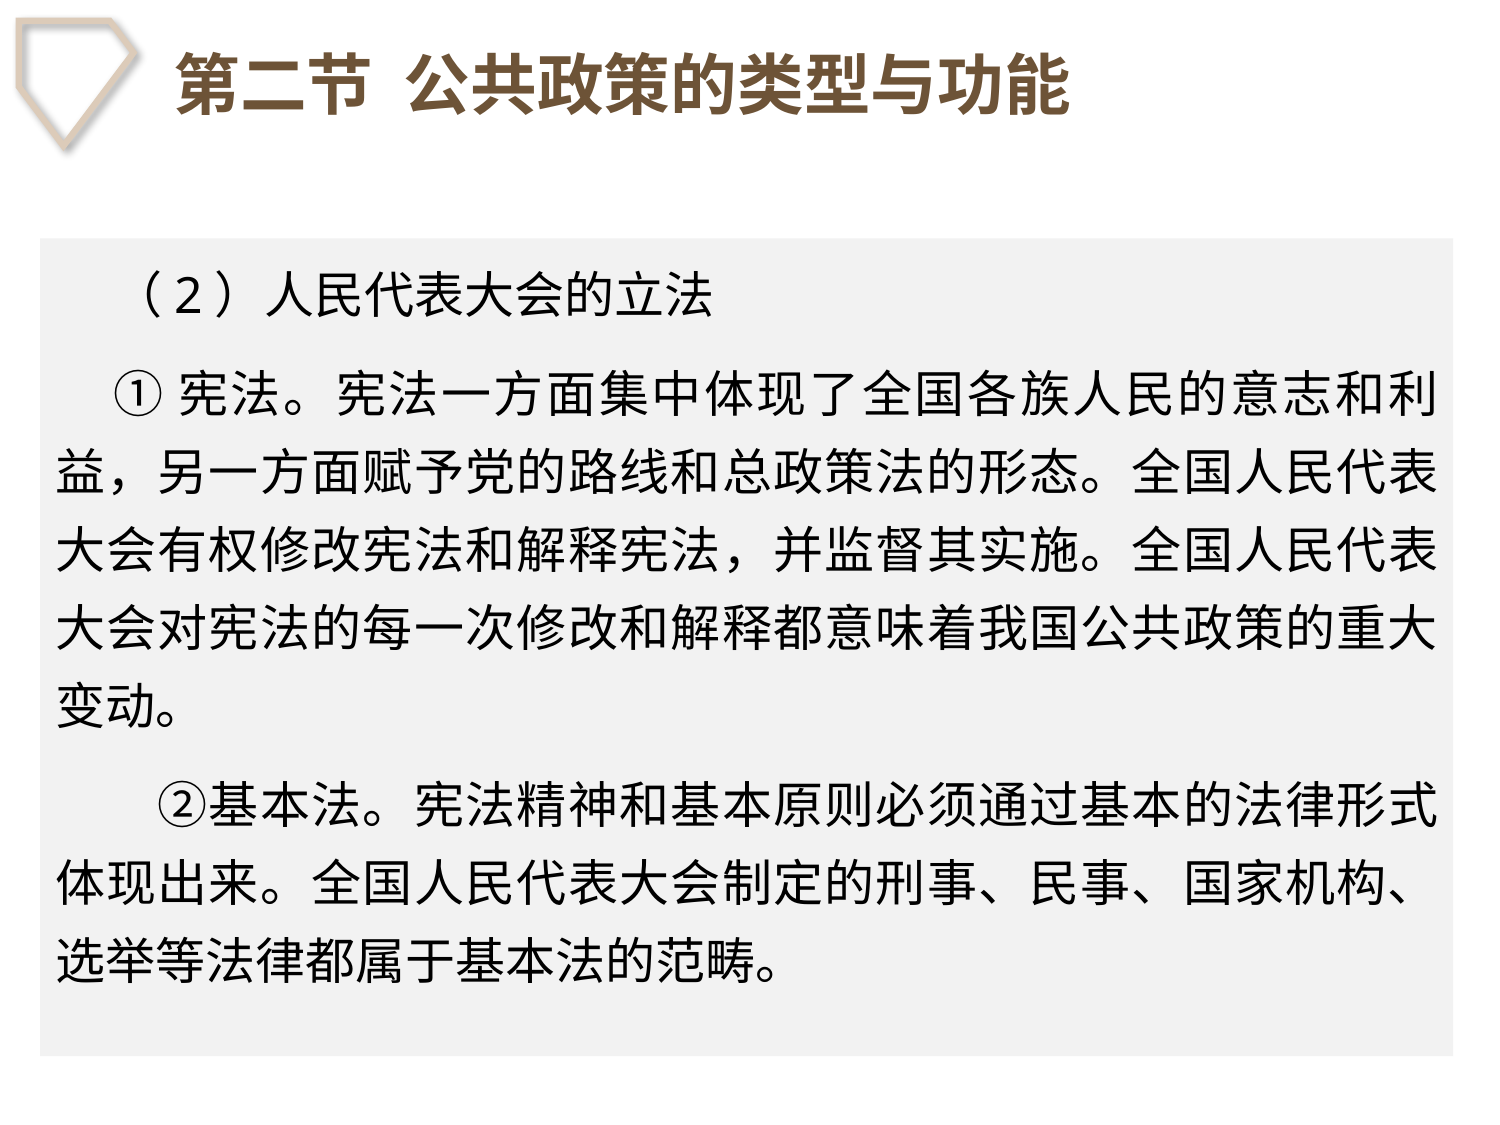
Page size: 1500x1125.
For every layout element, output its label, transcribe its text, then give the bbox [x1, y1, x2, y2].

list （2）人民代表大会的立法 ①宪法。宪法一方面集中体现了全国各族人民的意志和利益，另一方面赋予党的路线和总政策法的形态。全国人民代表大会有权修改宪法和解释宪法，并监督其实施。全国人民代表大会对宪法的每一次修改和解释都意味着我国公共政策的重大变动。 ②基本法。宪法精神和基本原则必须通过基本的法律形式体现出来。全国人民代表大会制定的刑事、民事、国家机构、选举等法律都属于基本法的范畴。 [40, 238, 1454, 1057]
title 第二节 公共政策的类型与功能 [158, 18, 1456, 159]
